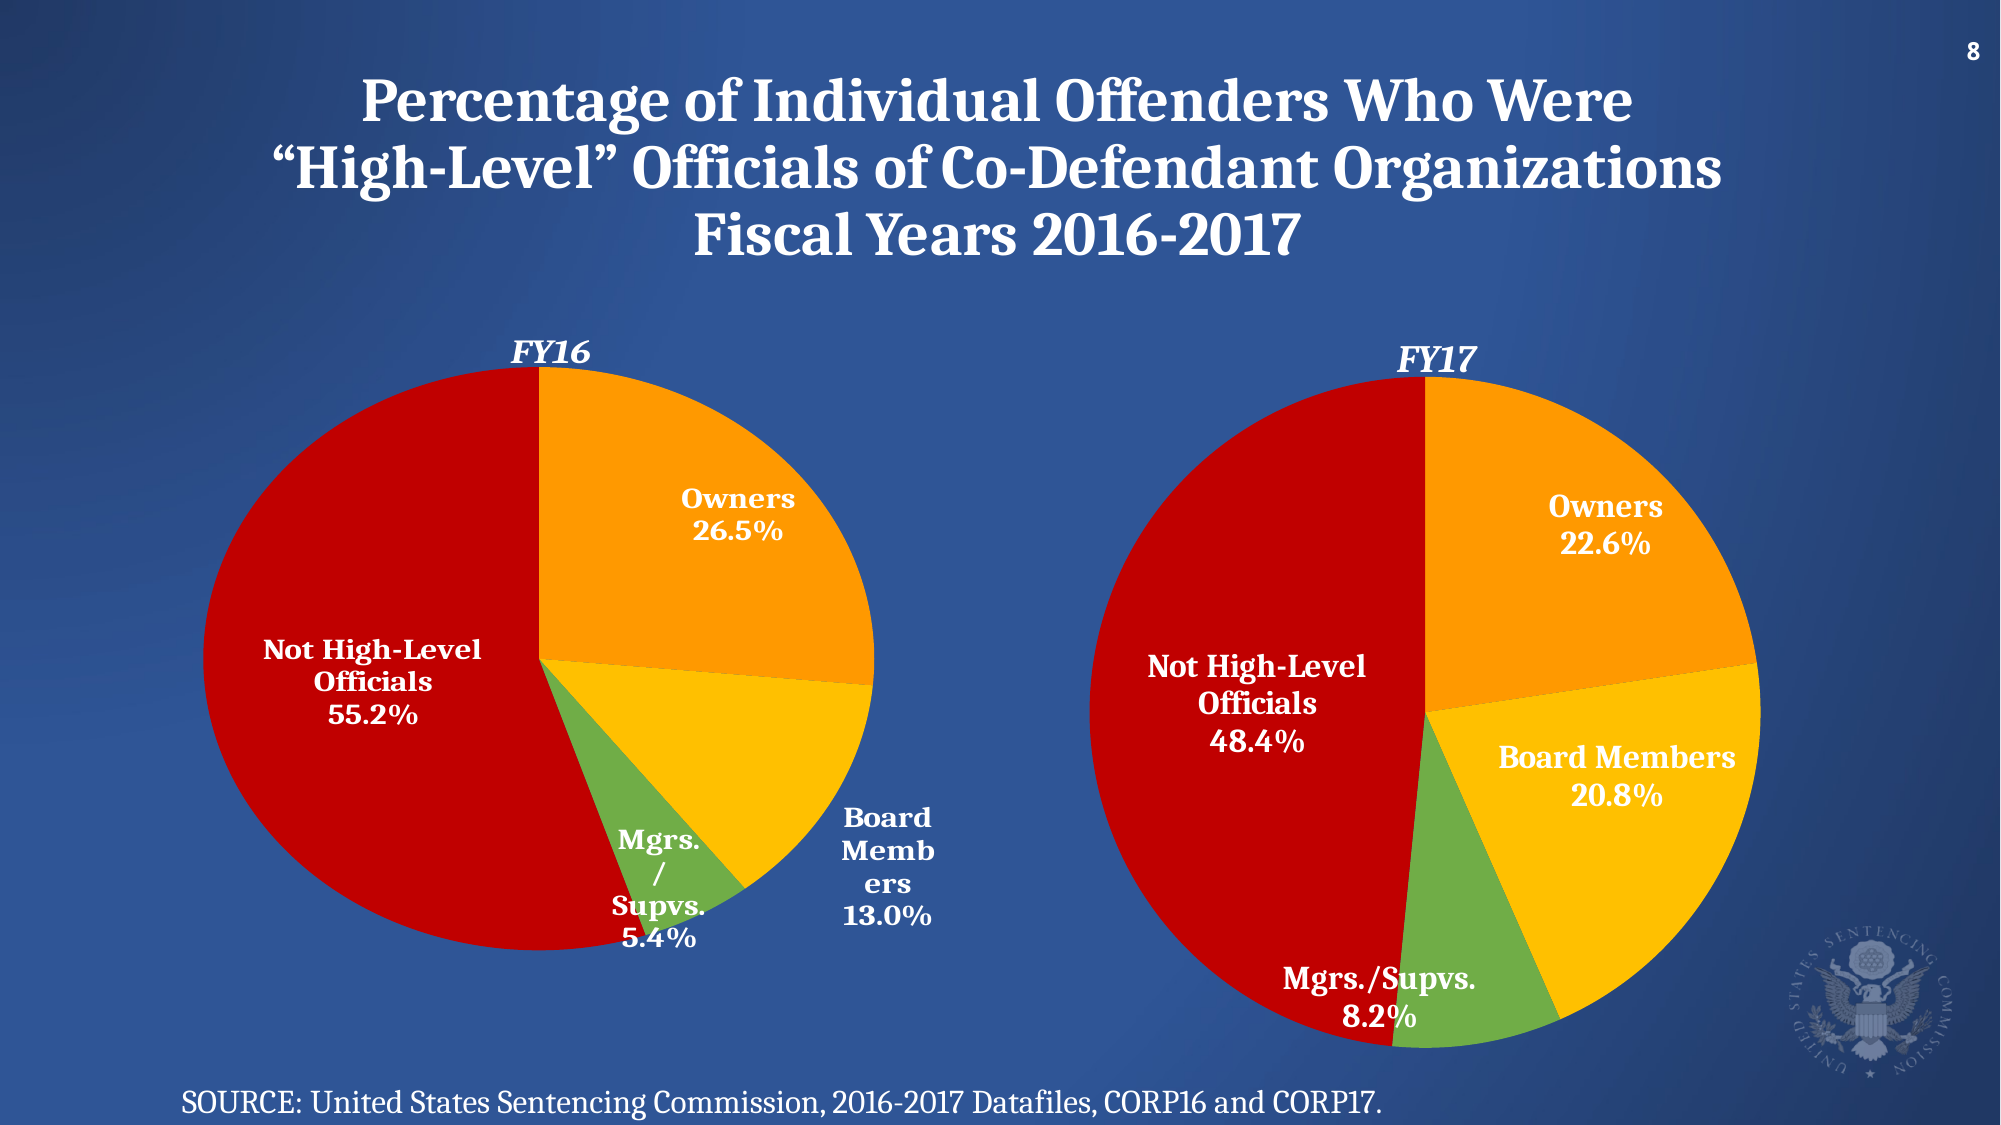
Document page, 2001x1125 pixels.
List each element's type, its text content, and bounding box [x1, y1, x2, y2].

chart [103, 302, 1885, 1053]
text_box SOURCE: United States Sentencing Commission, 2016-2017 Datafiles, CORP16 and CORP17. [167, 1077, 1813, 1125]
title Percentage of Individual Offenders Who Were “High-Level” Officials of Co-Defendant Organizations Fiscal Years 2016-2017 [0, 59, 1996, 278]
picture [0, 0, 2001, 1125]
